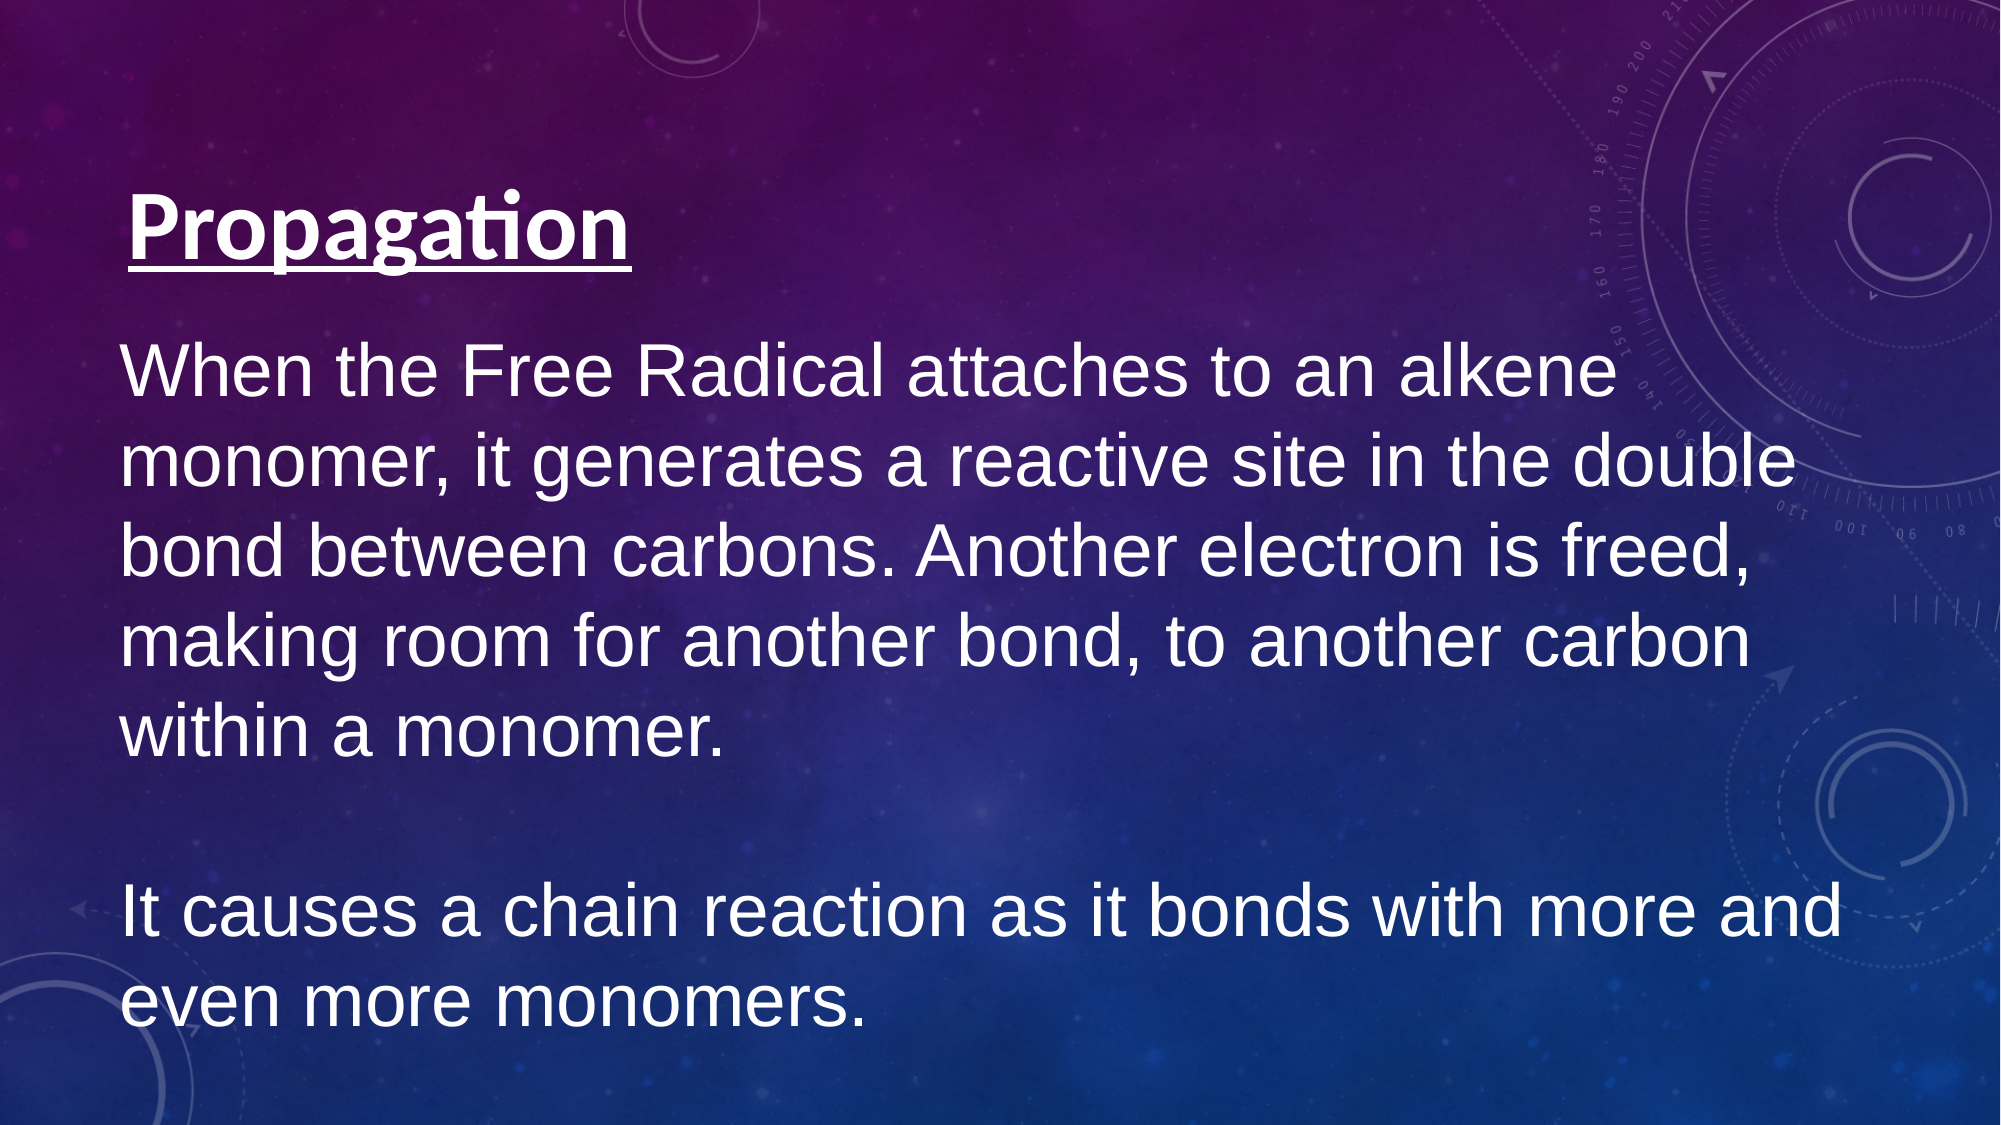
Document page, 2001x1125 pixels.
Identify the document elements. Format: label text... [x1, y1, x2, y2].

title Propagation [112, 99, 1775, 306]
text_box When the Free Radical attaches to an alkene monomer, it generates a reactive site in the double bond between carbons. Another electron is freed, making room for another bond, to another carbon within a monomer. It causes a chain reaction as it bonds with more and even more monomers. [104, 306, 1914, 1036]
picture [0, 0, 2001, 1125]
